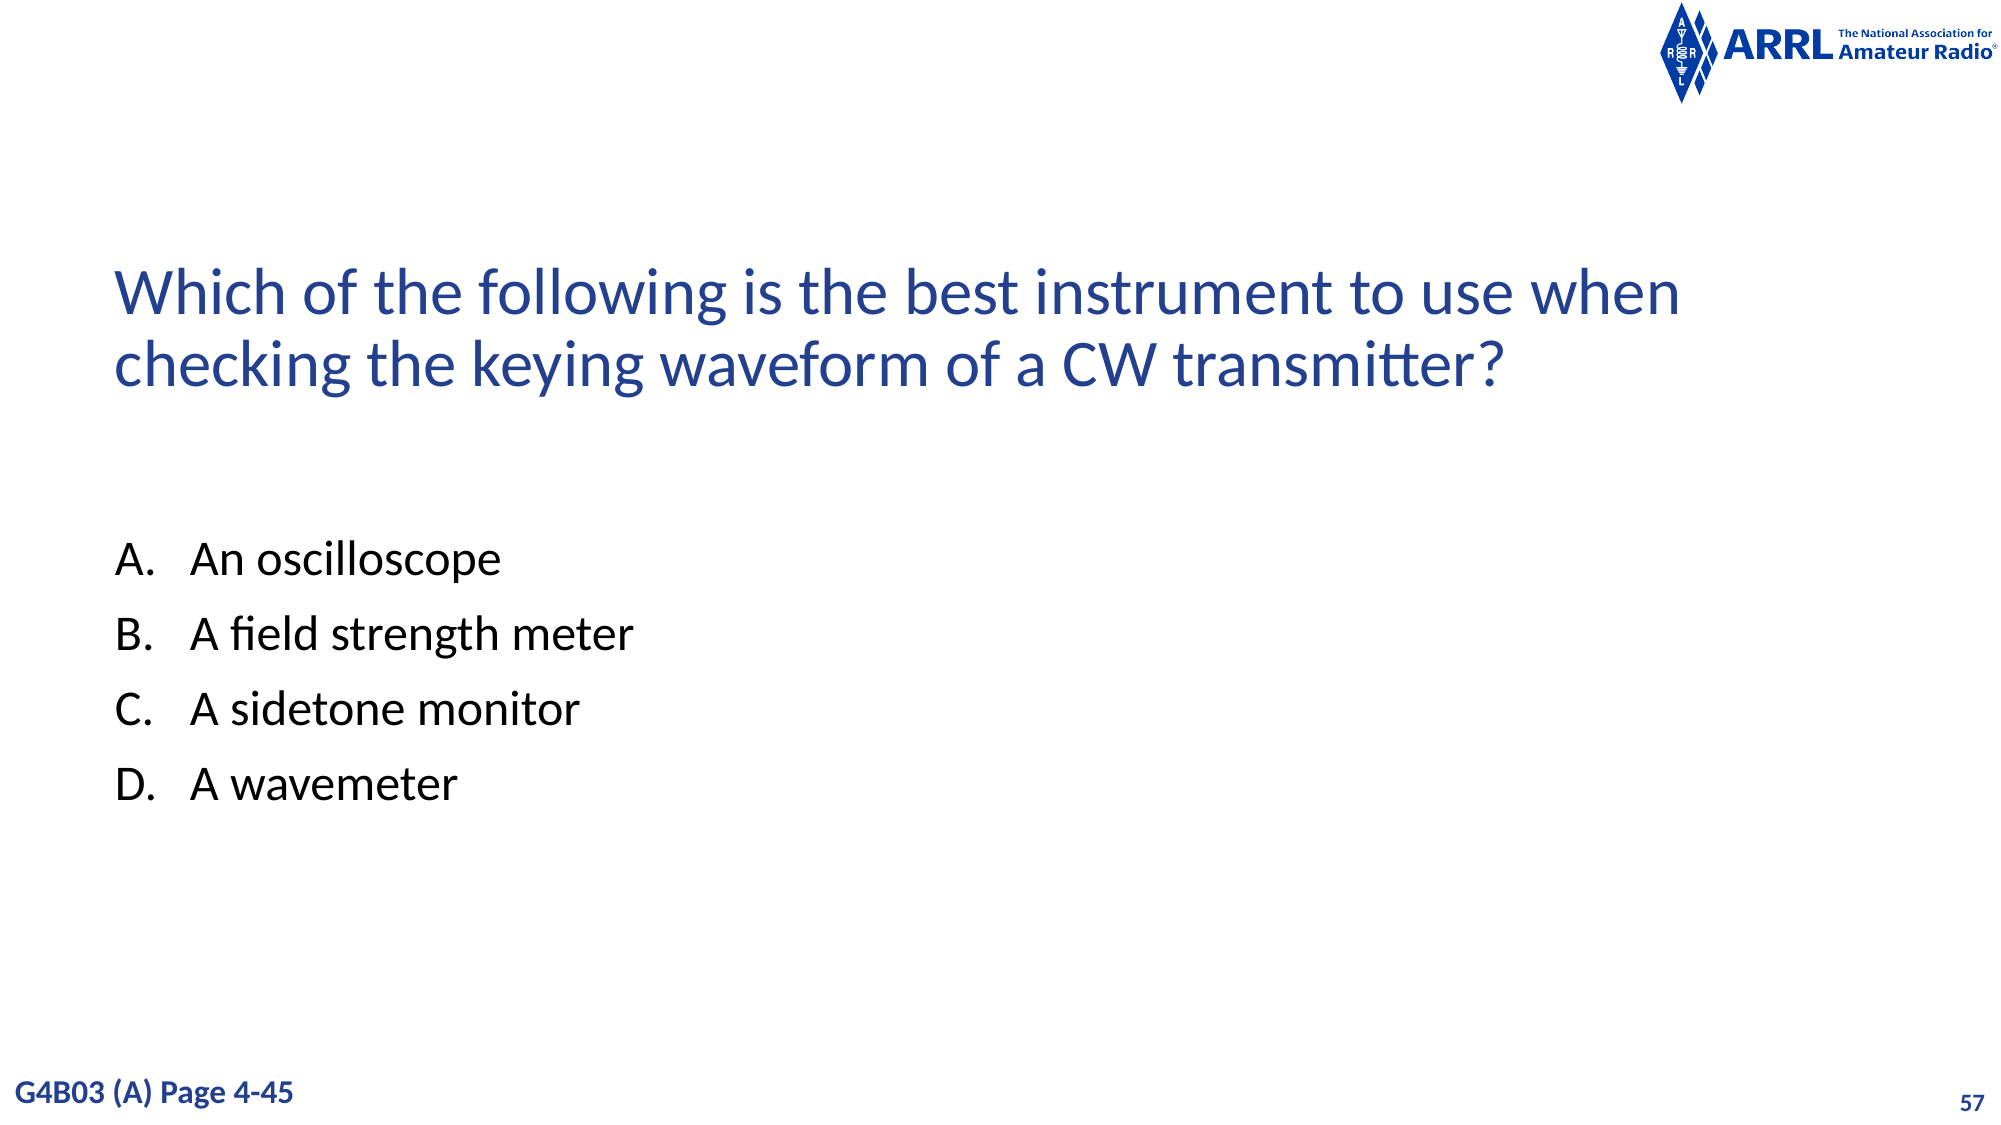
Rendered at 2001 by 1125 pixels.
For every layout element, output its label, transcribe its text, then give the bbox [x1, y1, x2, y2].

list An oscilloscope A field strength meter A sidetone monitor A wavemeter [99, 525, 1900, 1005]
text_box G4B03 (A) Page 4-45 [0, 1062, 1313, 1118]
picture [1658, 0, 1999, 106]
text_box 57 [1899, 1079, 2000, 1125]
title Which of the following is the best instrument to use when checking the keying waveform of a CW transmitter? [99, 249, 1900, 468]
